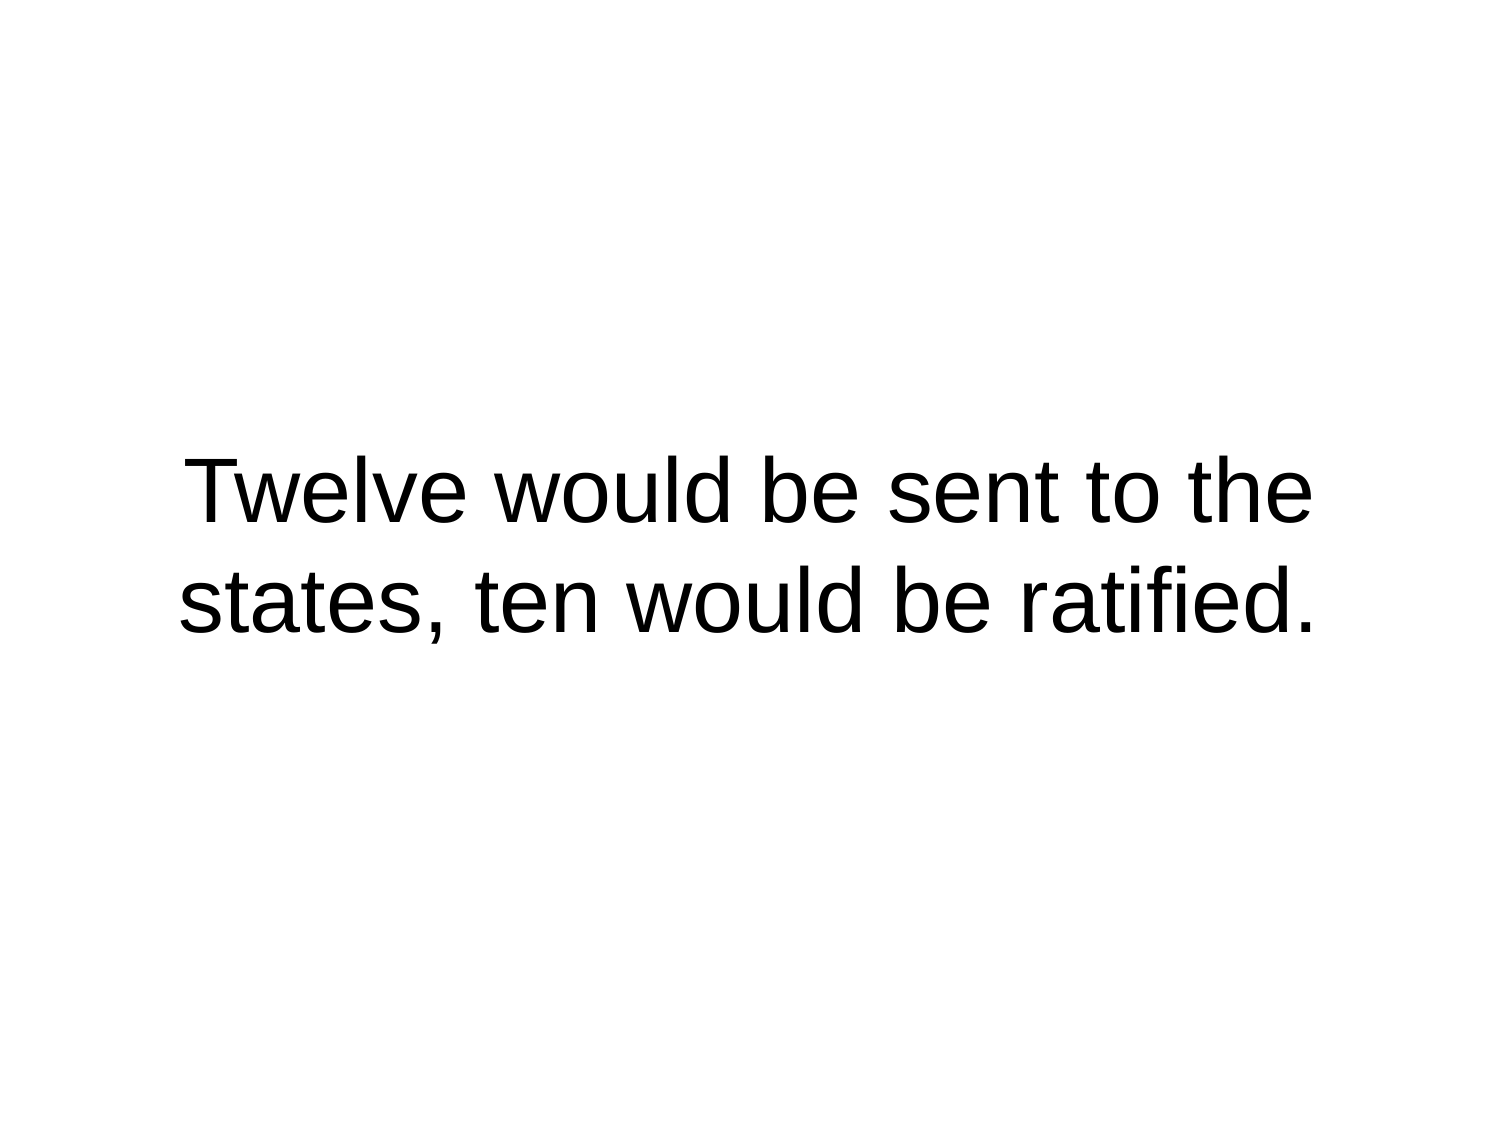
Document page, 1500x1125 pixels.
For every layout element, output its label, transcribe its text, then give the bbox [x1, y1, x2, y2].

title Twelve would be sent to the states, ten would be ratified. [74, 44, 1426, 1038]
